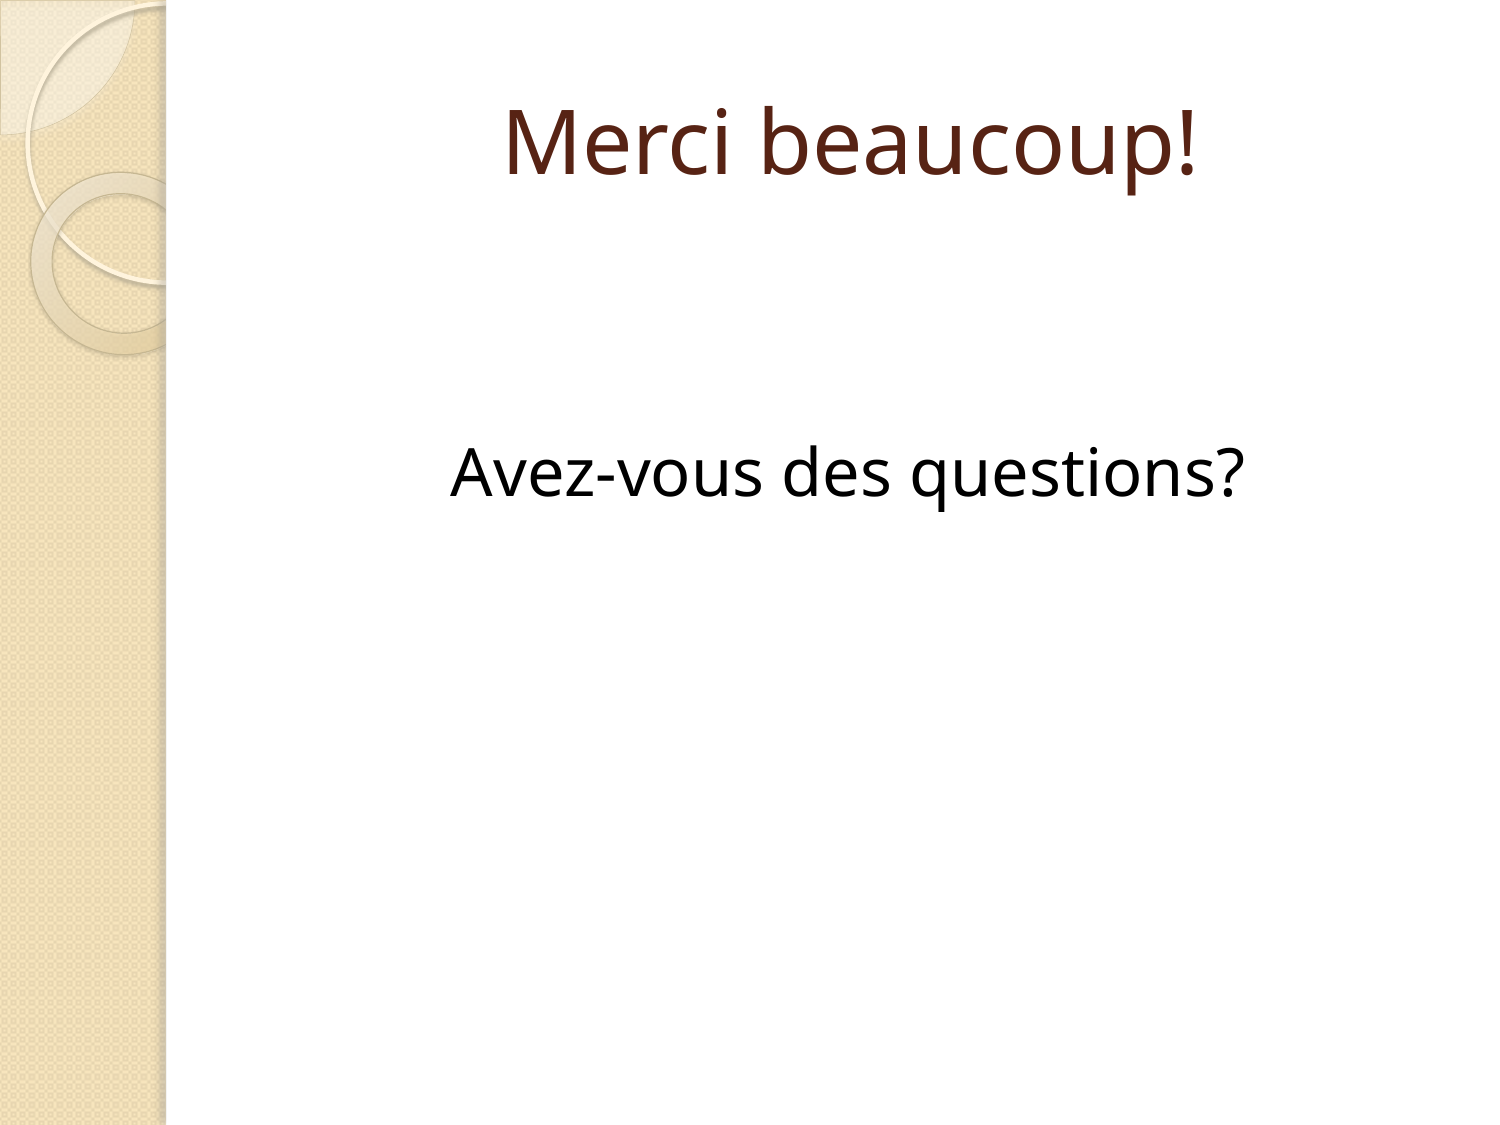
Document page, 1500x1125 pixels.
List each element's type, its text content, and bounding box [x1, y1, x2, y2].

title Merci beaucoup! [235, 45, 1466, 233]
list Avez-vous des questions? [235, 237, 1466, 1025]
